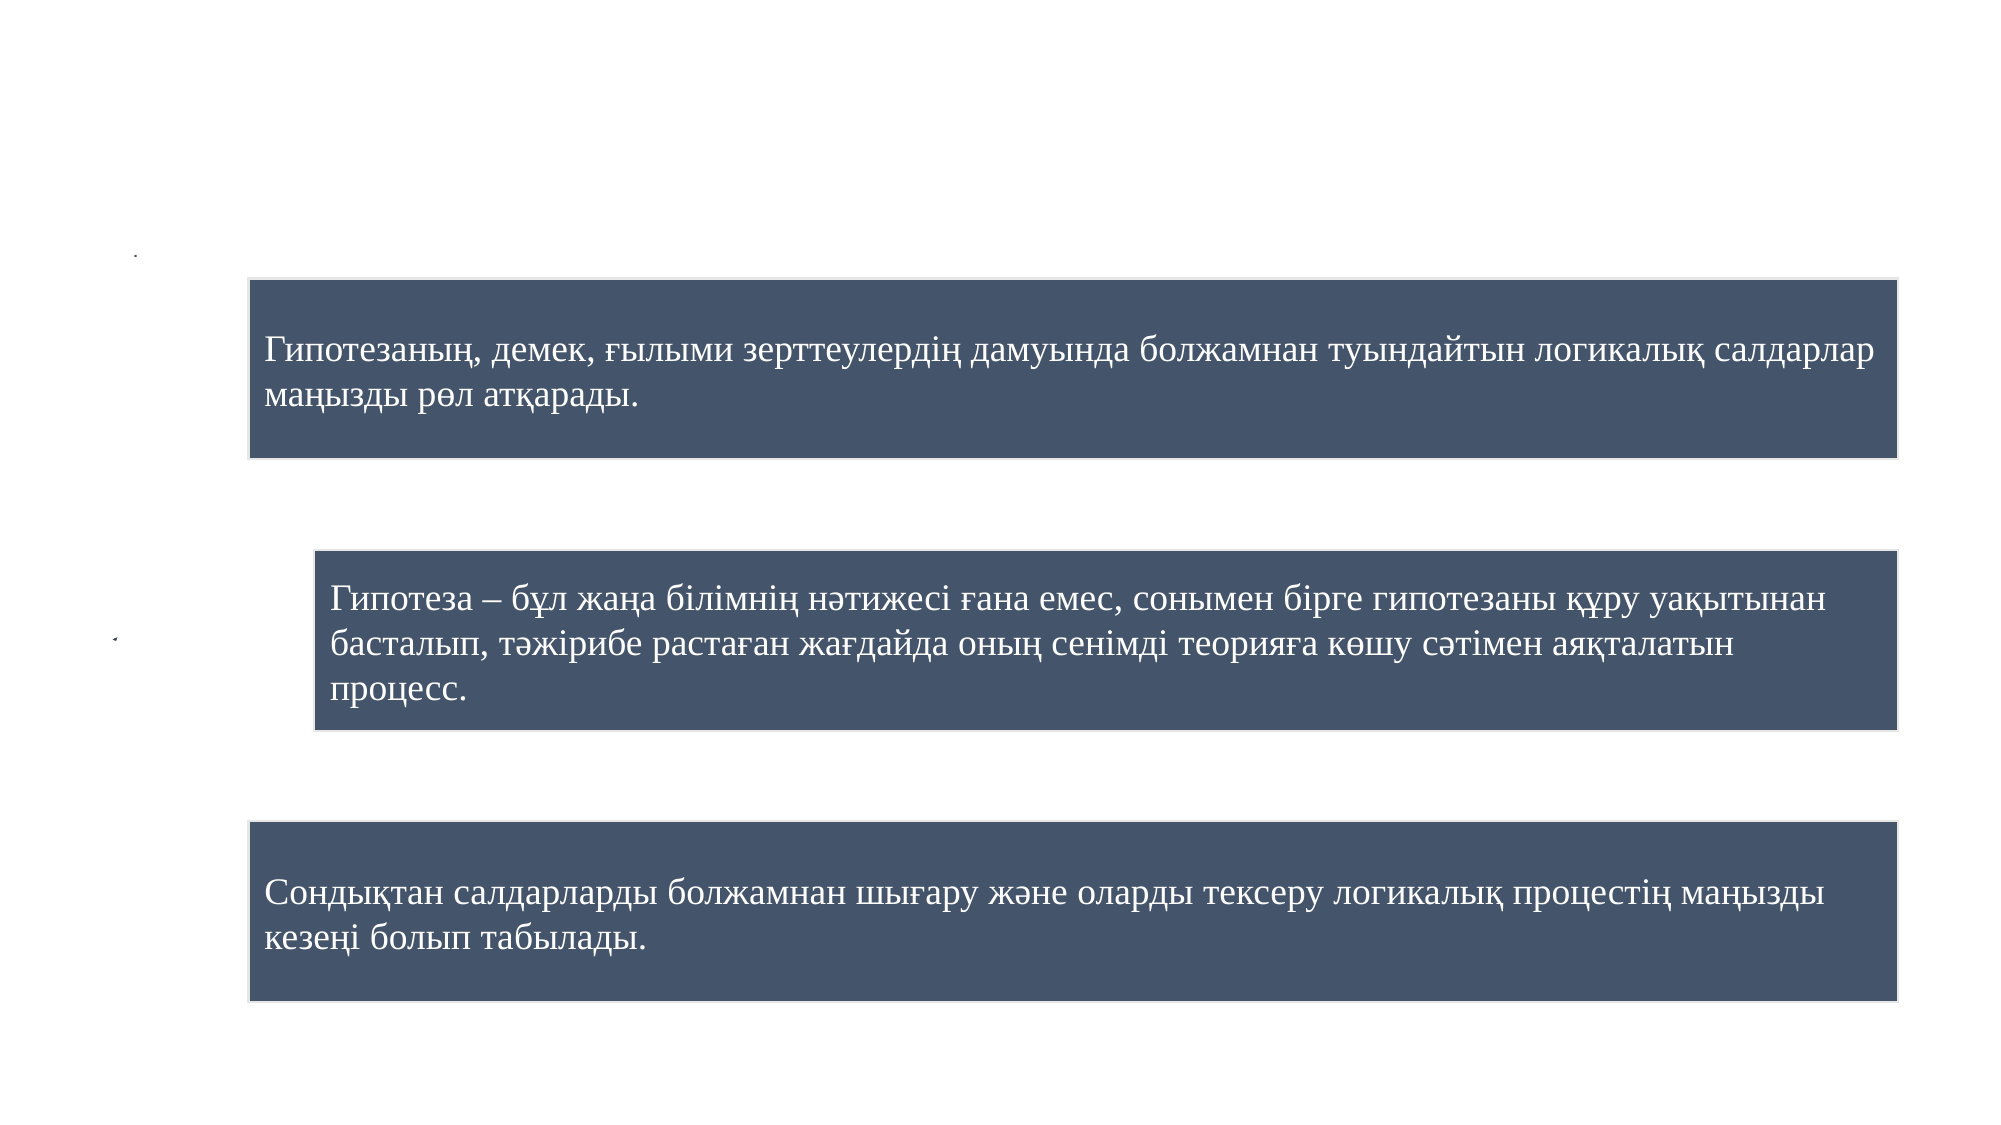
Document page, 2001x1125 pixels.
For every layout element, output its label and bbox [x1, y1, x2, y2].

list [110, 108, 1898, 1014]
